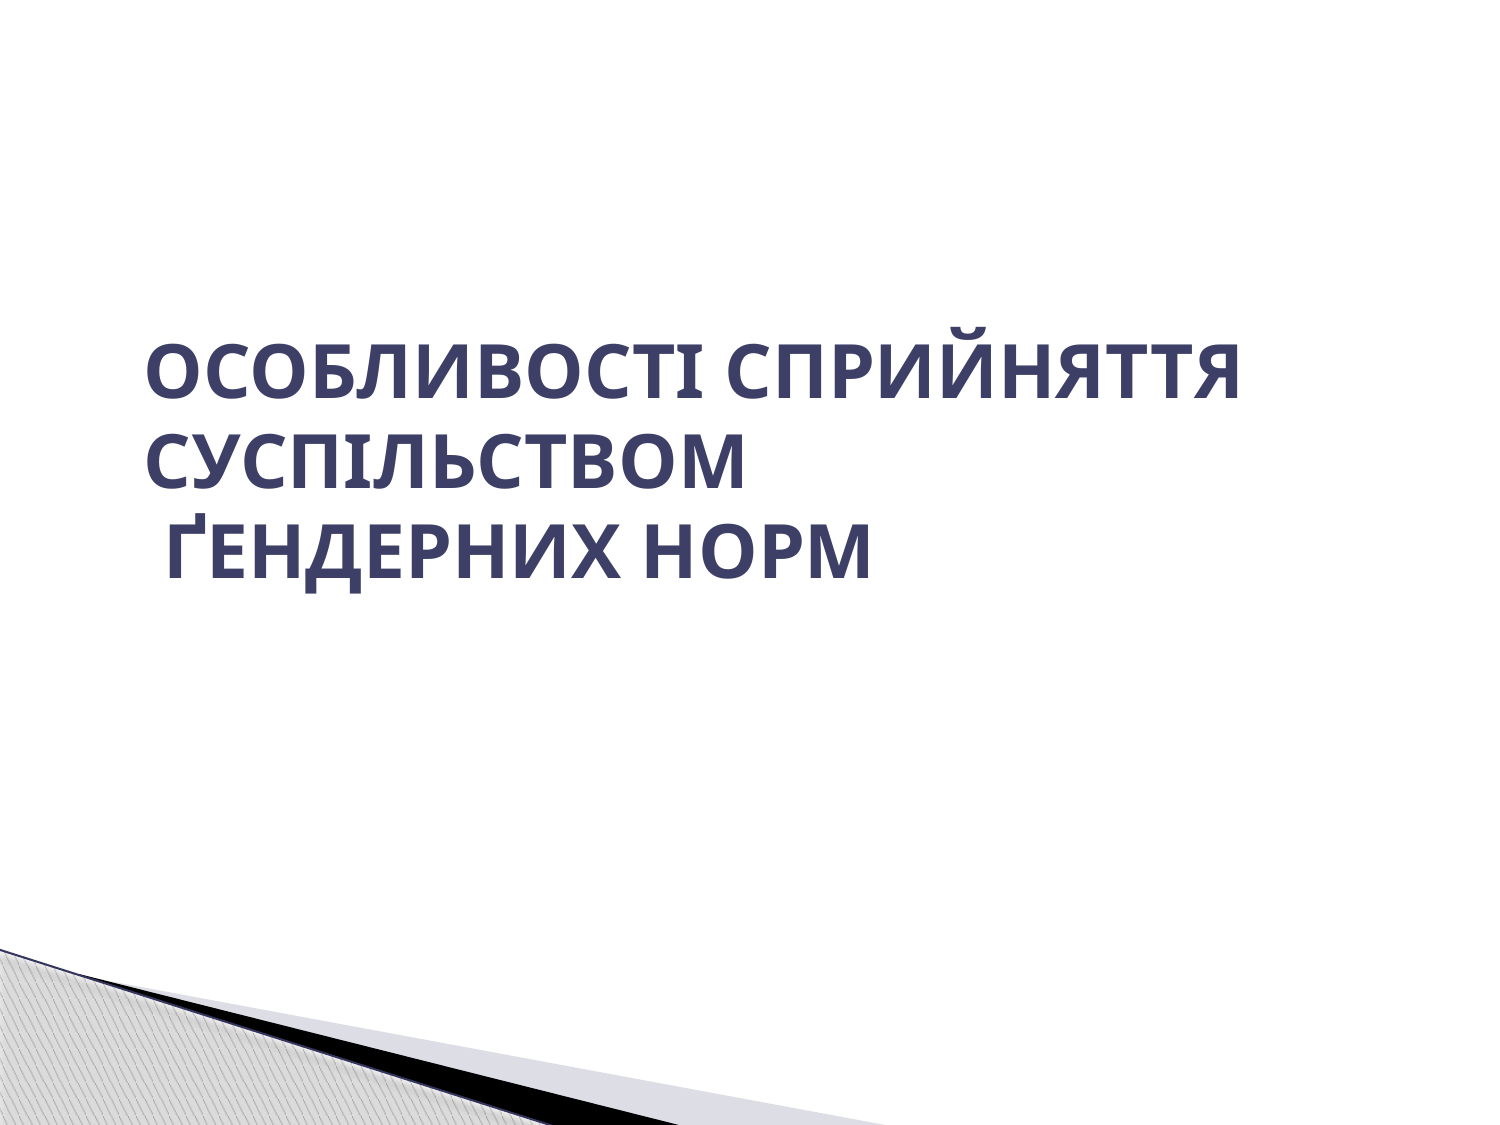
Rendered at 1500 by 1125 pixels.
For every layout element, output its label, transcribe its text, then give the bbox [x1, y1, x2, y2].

text_box ОСОБЛИВОСТІ СПРИЙНЯТТЯ СУСПІЛЬСТВОМ ҐЕНДЕРНИХ НОРМ [128, 316, 1360, 602]
